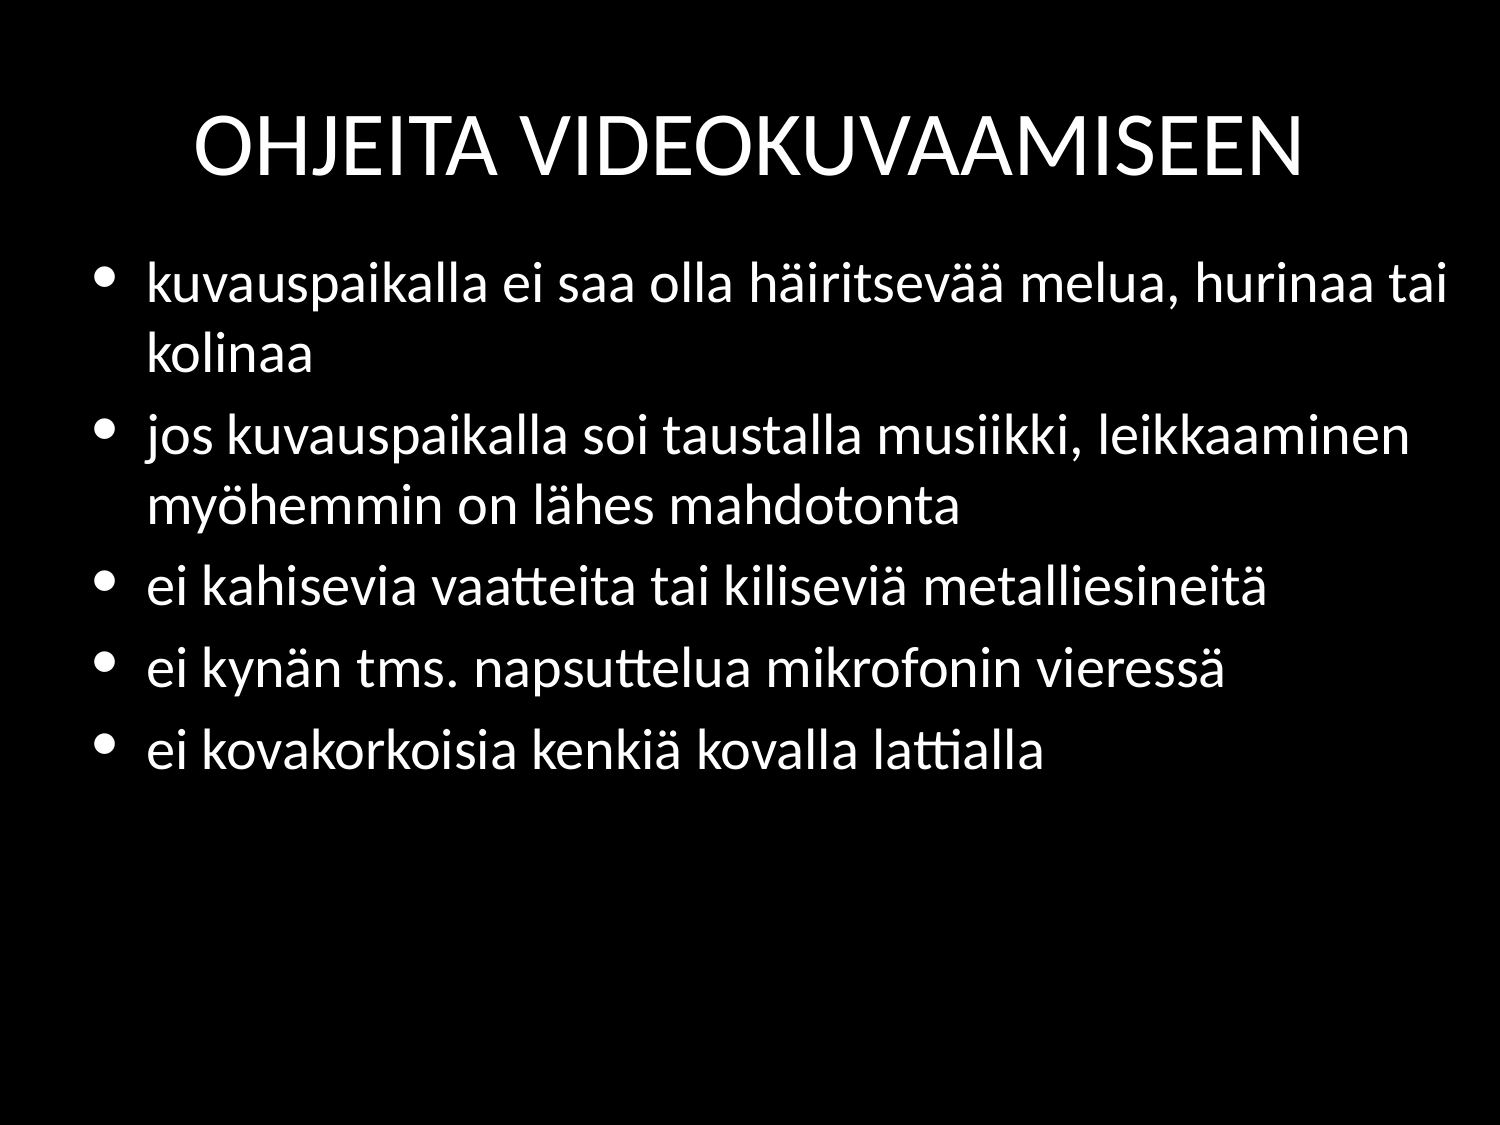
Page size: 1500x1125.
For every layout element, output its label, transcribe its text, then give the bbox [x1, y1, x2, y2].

list kuvauspaikalla ei saa olla häiritsevää melua, hurinaa tai kolinaa jos kuvauspaikalla soi taustalla musiikki, leikkaaminen myöhemmin on lähes mahdotonta ei kahisevia vaatteita tai kiliseviä metalliesineitä ei kynän tms. napsuttelua mikrofonin vieressä ei kovakorkoisia kenkiä kovalla lattialla [75, 236, 1482, 1045]
title OHJEITA VIDEOKUVAAMISEEN [75, 45, 1425, 233]
